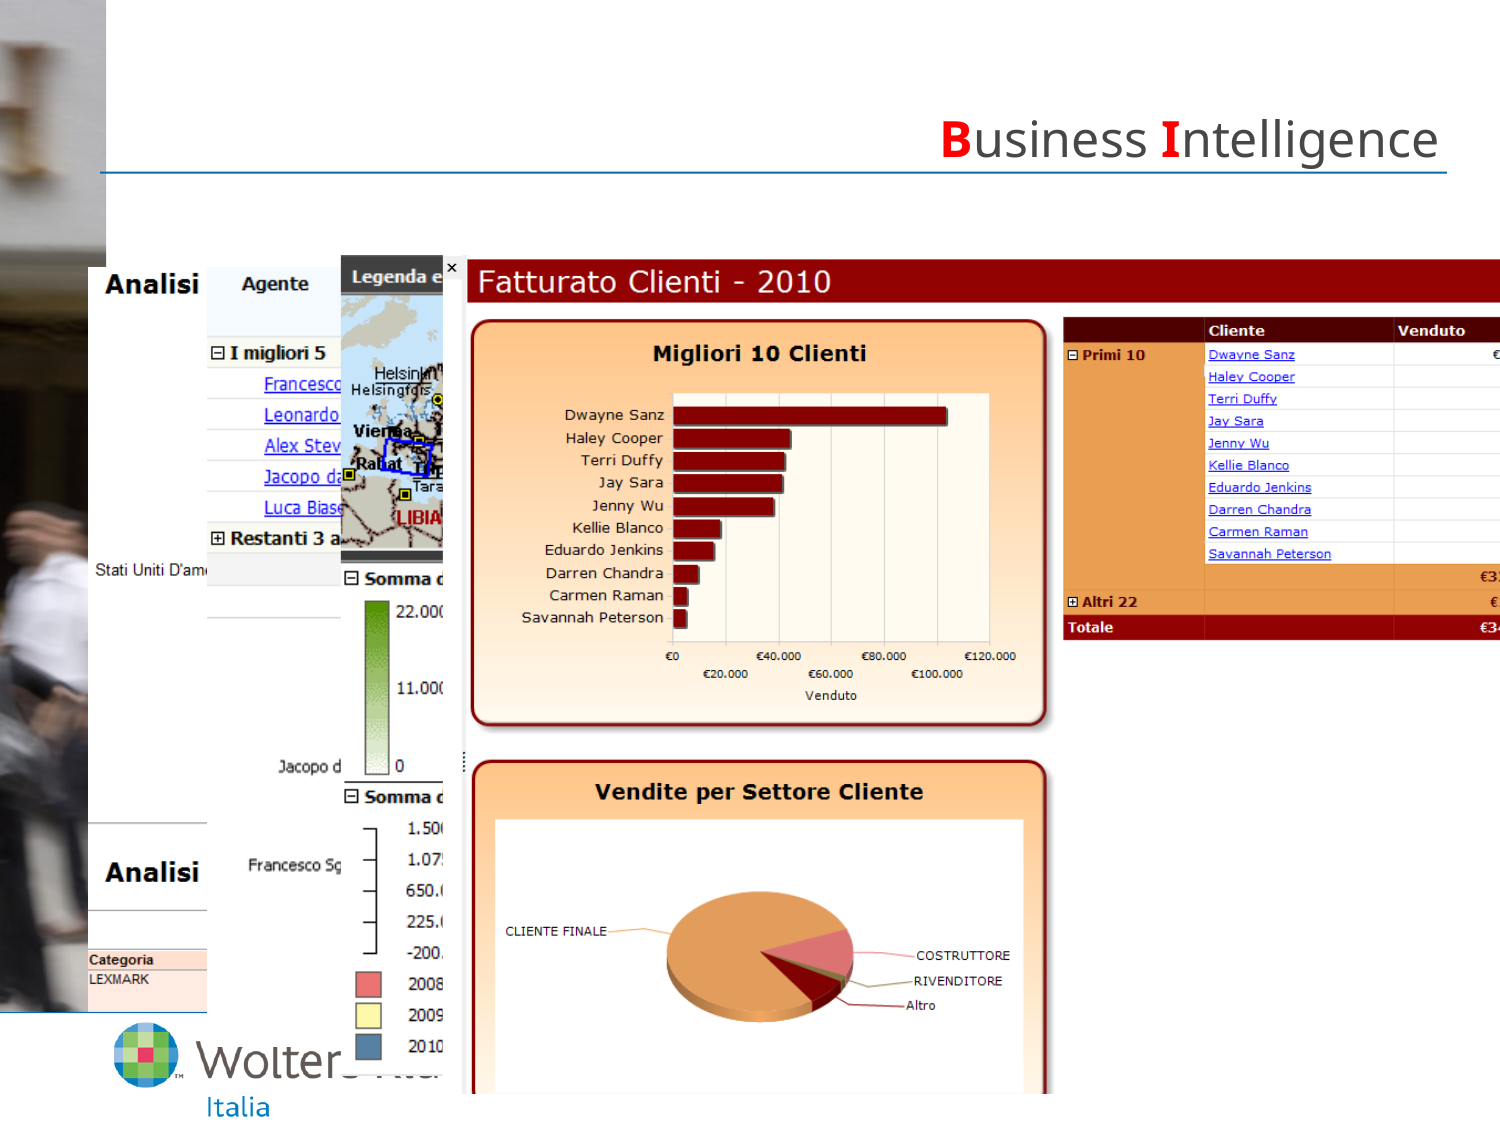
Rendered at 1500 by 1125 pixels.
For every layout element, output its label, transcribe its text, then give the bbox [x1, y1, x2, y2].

picture [0, 0, 1500, 1122]
title Business Intelligence [149, 99, 1455, 176]
